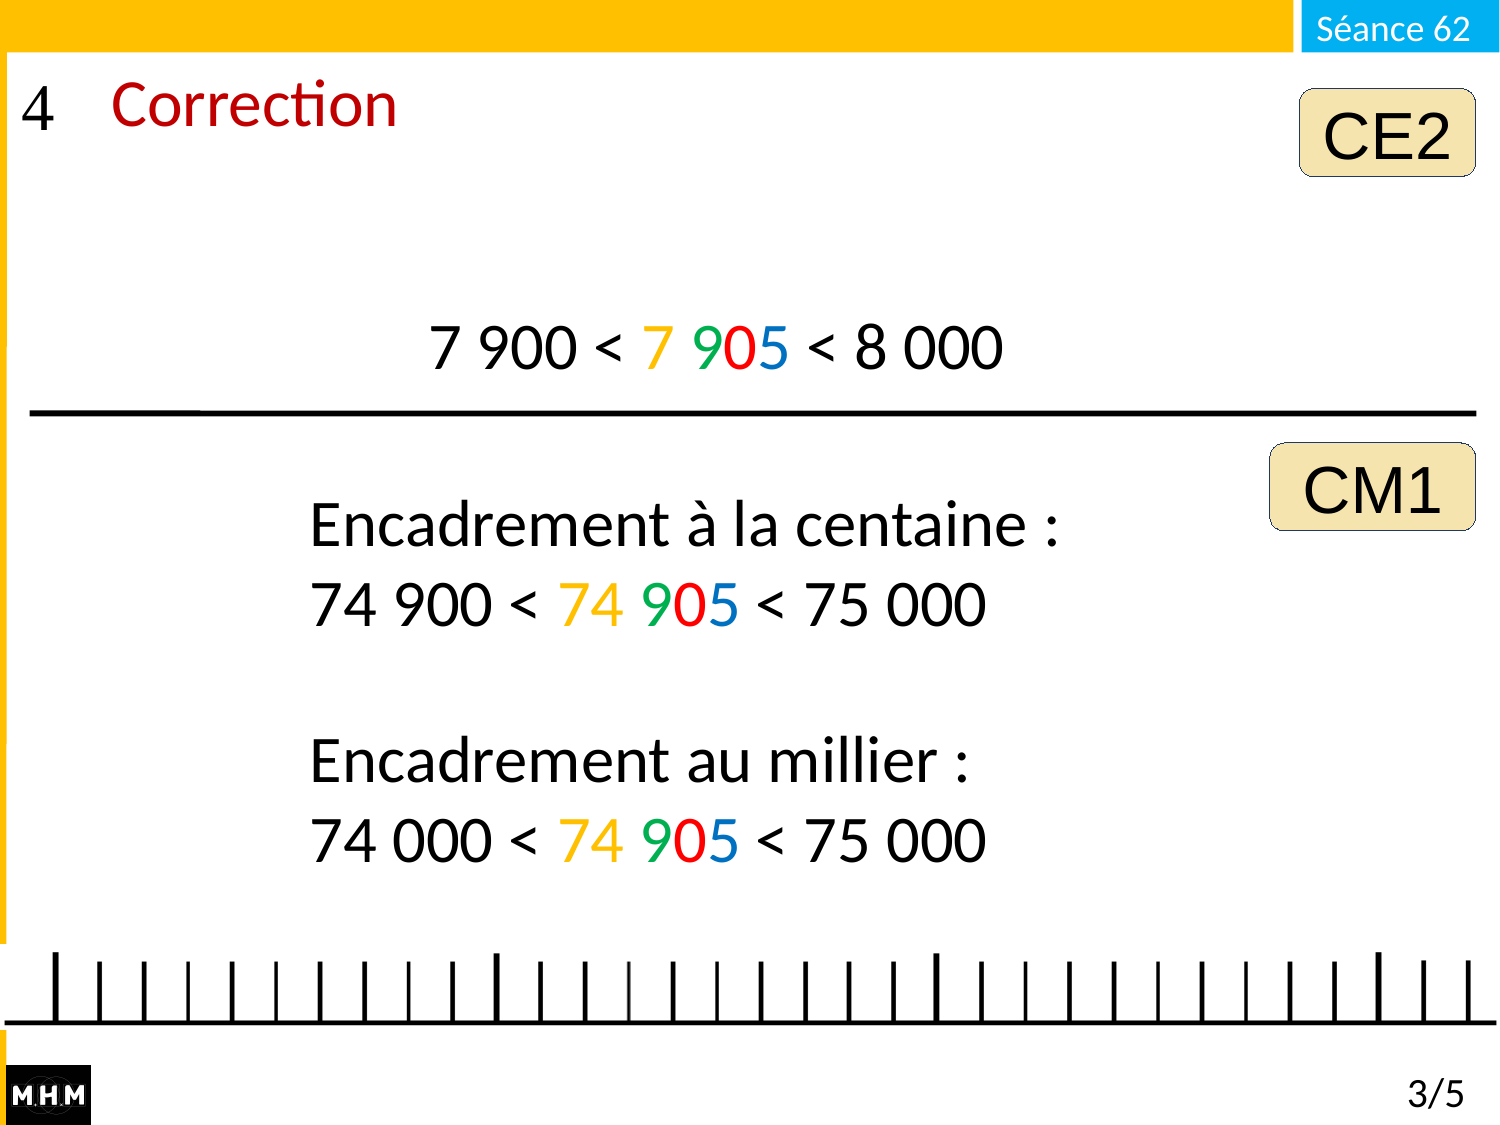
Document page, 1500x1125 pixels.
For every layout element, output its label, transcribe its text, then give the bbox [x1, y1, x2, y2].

picture [6, 1065, 91, 1125]
list 3/5 [1373, 1064, 1500, 1125]
text_box 7 900 < 7 905 < 8 000 [413, 295, 1050, 390]
text_box CM1 [1269, 442, 1476, 531]
text_box CE2 [1299, 88, 1476, 177]
picture [0, 944, 1500, 1031]
text_box Encadrement au millier : 74 000 < 74 905 < 75 000 [295, 708, 1105, 884]
text_box Encadrement à la centaine : 74 900 < 74 905 < 75 000 [295, 472, 1105, 648]
text_box Correction [96, 60, 478, 149]
